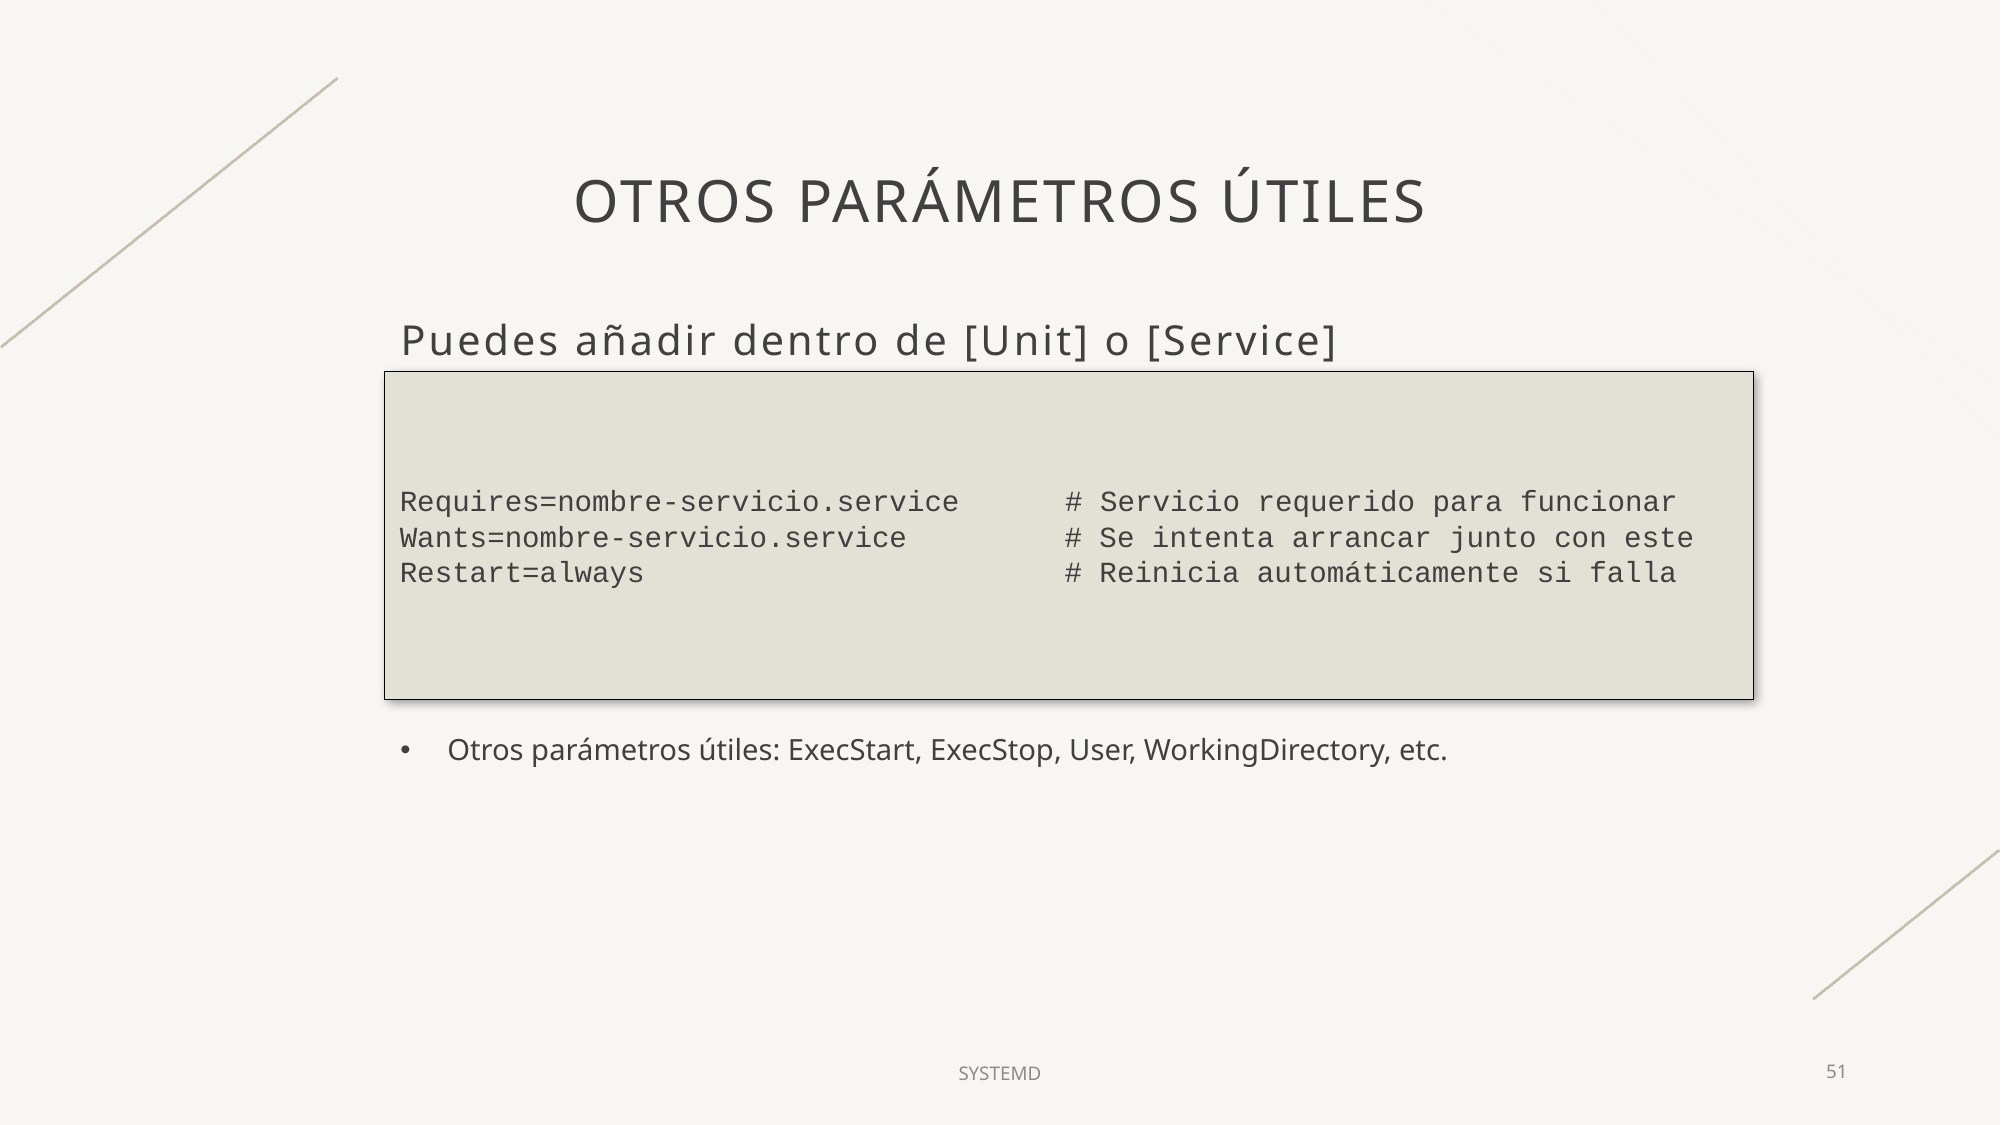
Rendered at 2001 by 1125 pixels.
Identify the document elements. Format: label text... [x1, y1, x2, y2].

picture [1812, 849, 2000, 1000]
text_box Requires=nombre-servicio.service # Servicio requerido para funcionar Wants=nombre-servicio.service # Se intenta arrancar junto con este Restart=always # Reinicia automáticamente si falla [384, 371, 1754, 700]
title Otros parámetros útiles [309, 94, 1691, 313]
text_box Otros parámetros útiles: ExecStart, ExecStop, User, WorkingDirectory, etc. [385, 724, 1755, 840]
list Puedes añadir dentro de [Unit] o [Service] [385, 312, 1466, 372]
slide_number 51 [1412, 1042, 1863, 1103]
footer SYSTEMD [662, 1042, 1338, 1103]
picture [0, 77, 338, 348]
